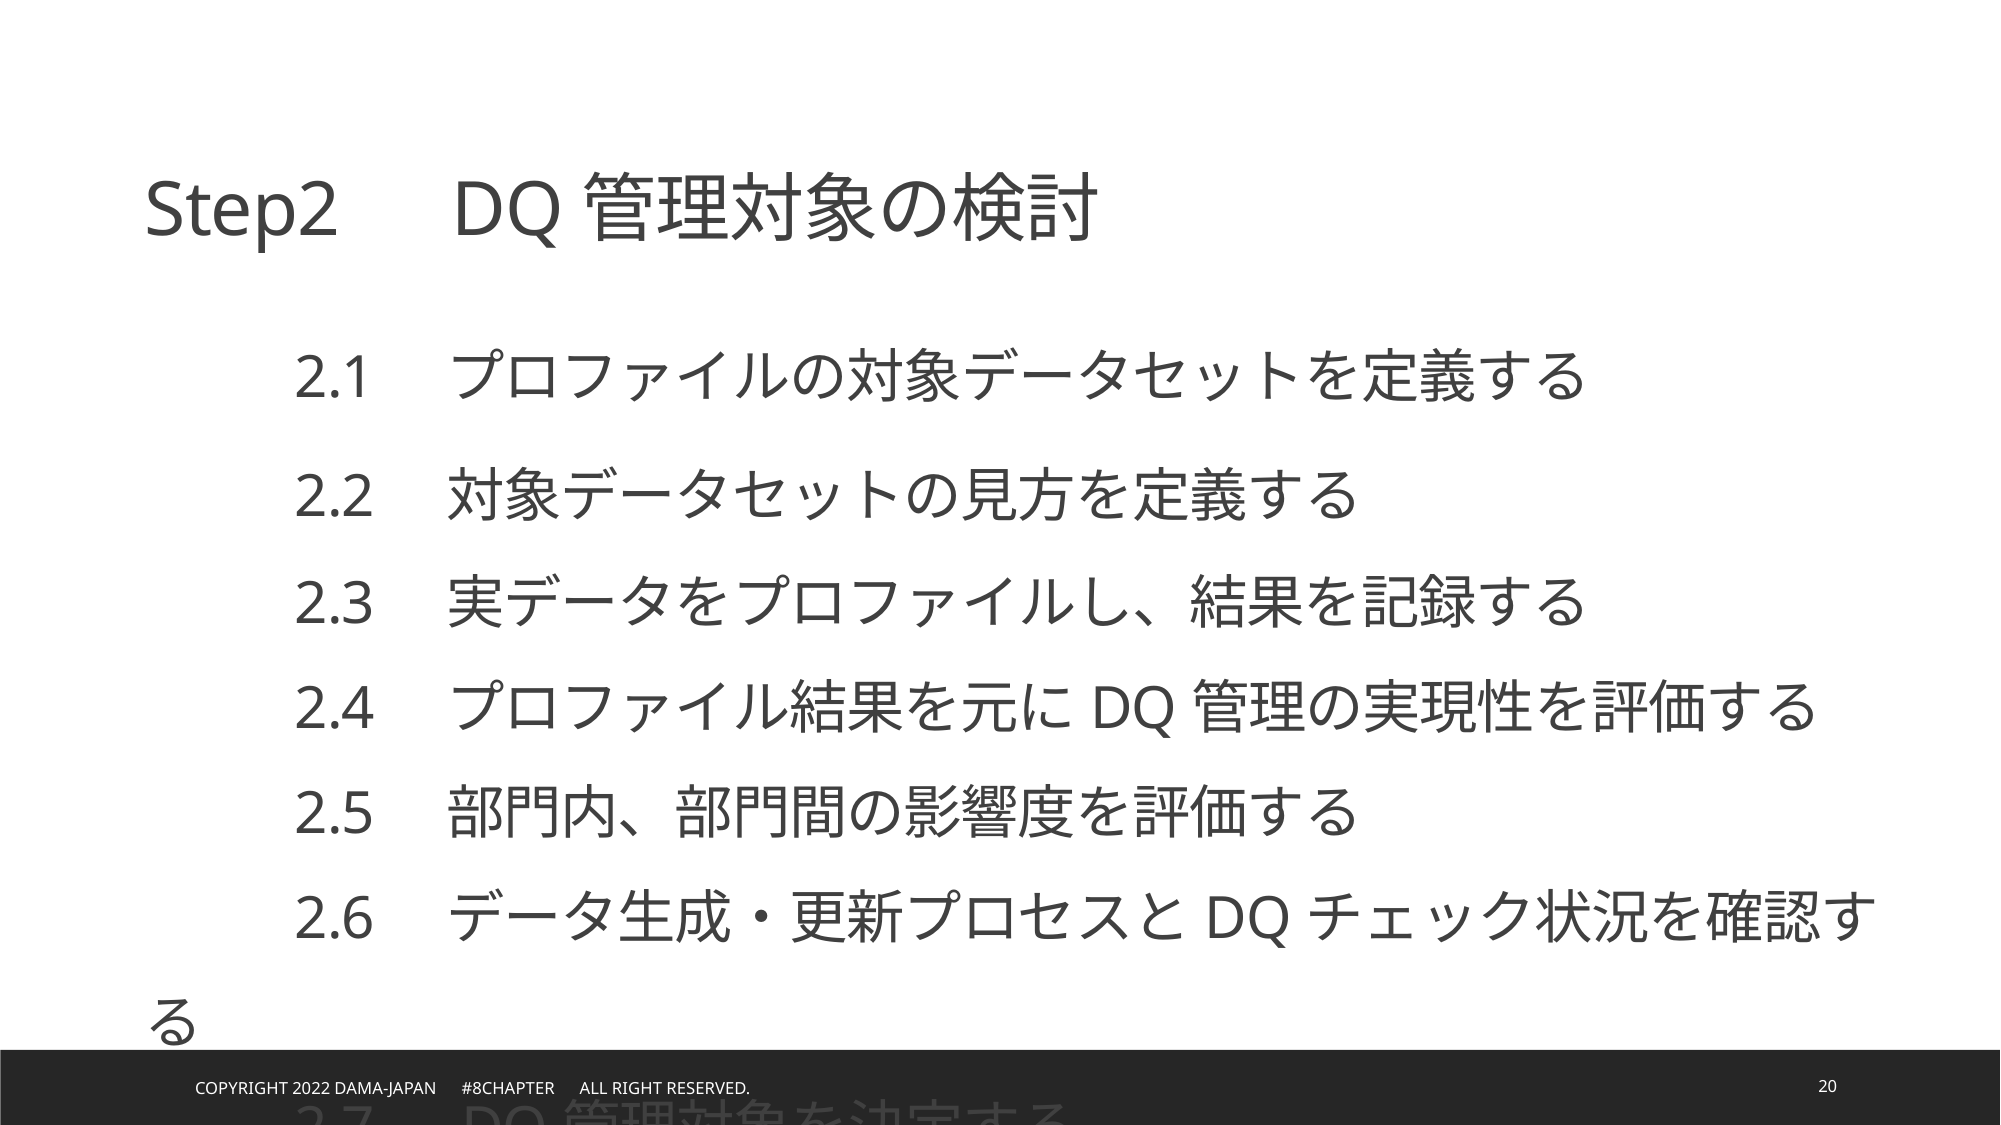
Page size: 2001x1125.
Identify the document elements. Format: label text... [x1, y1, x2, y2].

text_box Step2 DQ管理対象の検討 2.1 プロファイルの対象データセットを定義する 2.2 対象データセットの見方を定義する 2.3 実データをプロファイルし、結果を記録する 2.4 プロファイル結果を元にDQ管理の実現性を評価する 2.5 部門内、部門間の影響度を評価する 2.6 データ生成・更新プロセスとDQチェック状況を確認する 2.7 DQ管理対象を決定する [130, 153, 1925, 1125]
footer Copyright 2022 DAMA-JAPAN #8chapter All right reserved. [180, 1057, 1299, 1118]
slide_number 20 [1803, 1057, 1932, 1118]
